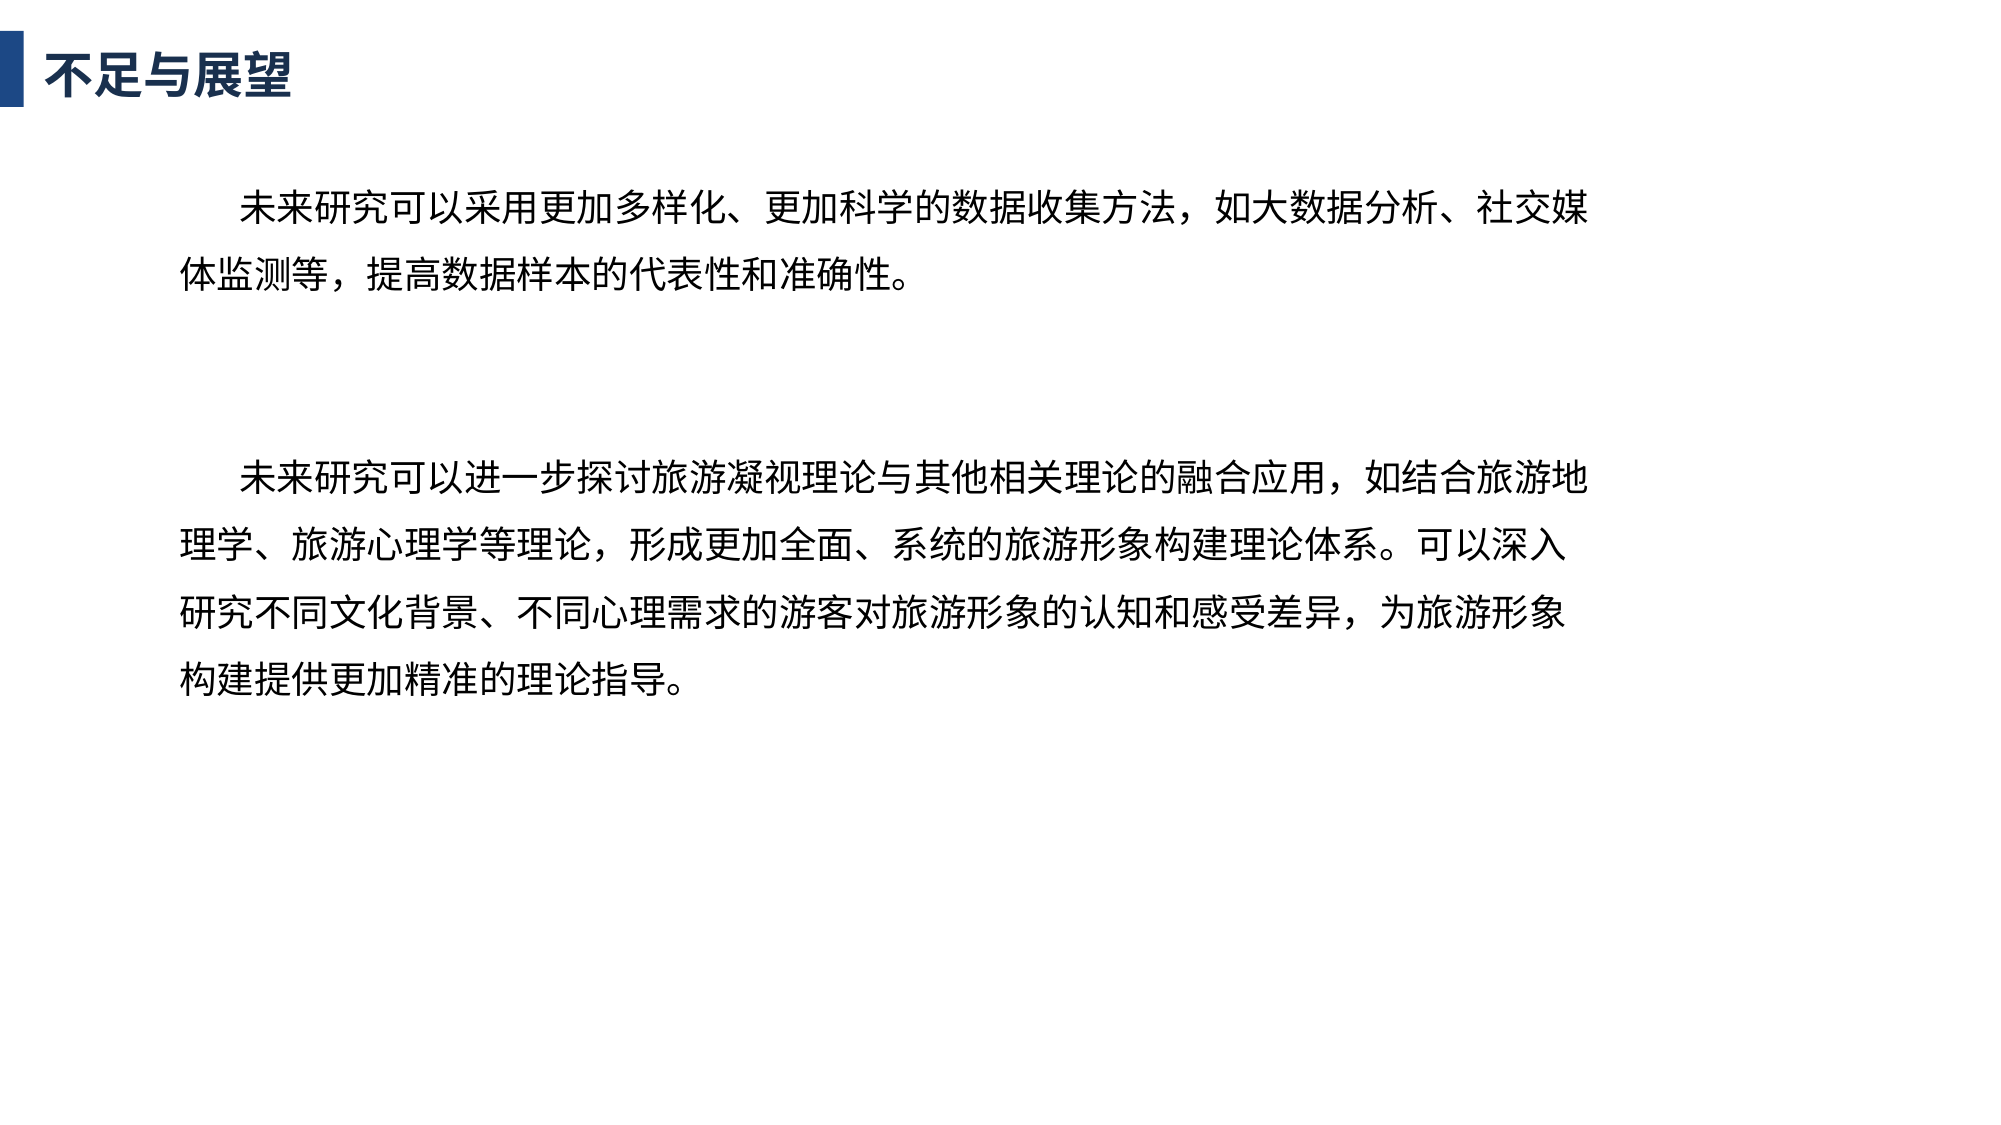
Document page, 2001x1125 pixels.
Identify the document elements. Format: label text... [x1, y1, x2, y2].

text_box 未来研究可以采用更加多样化、更加科学的数据收集方法，如大数据分析、社交媒体监测等，提高数据样本的代表性和准确性。 未来研究可以进一步探讨旅游凝视理论与其他相关理论的融合应用，如结合旅游地理学、旅游心理学等理论，形成更加全面、系统的旅游形象构建理论体系。可以深入研究不同文化背景、不同心理需求的游客对旅游形象的认知和感受差异，为旅游形象构建提供更加精准的理论指导。 [164, 154, 1609, 844]
text_box 不足与展望 [28, 36, 462, 111]
text_box [0, 30, 24, 107]
